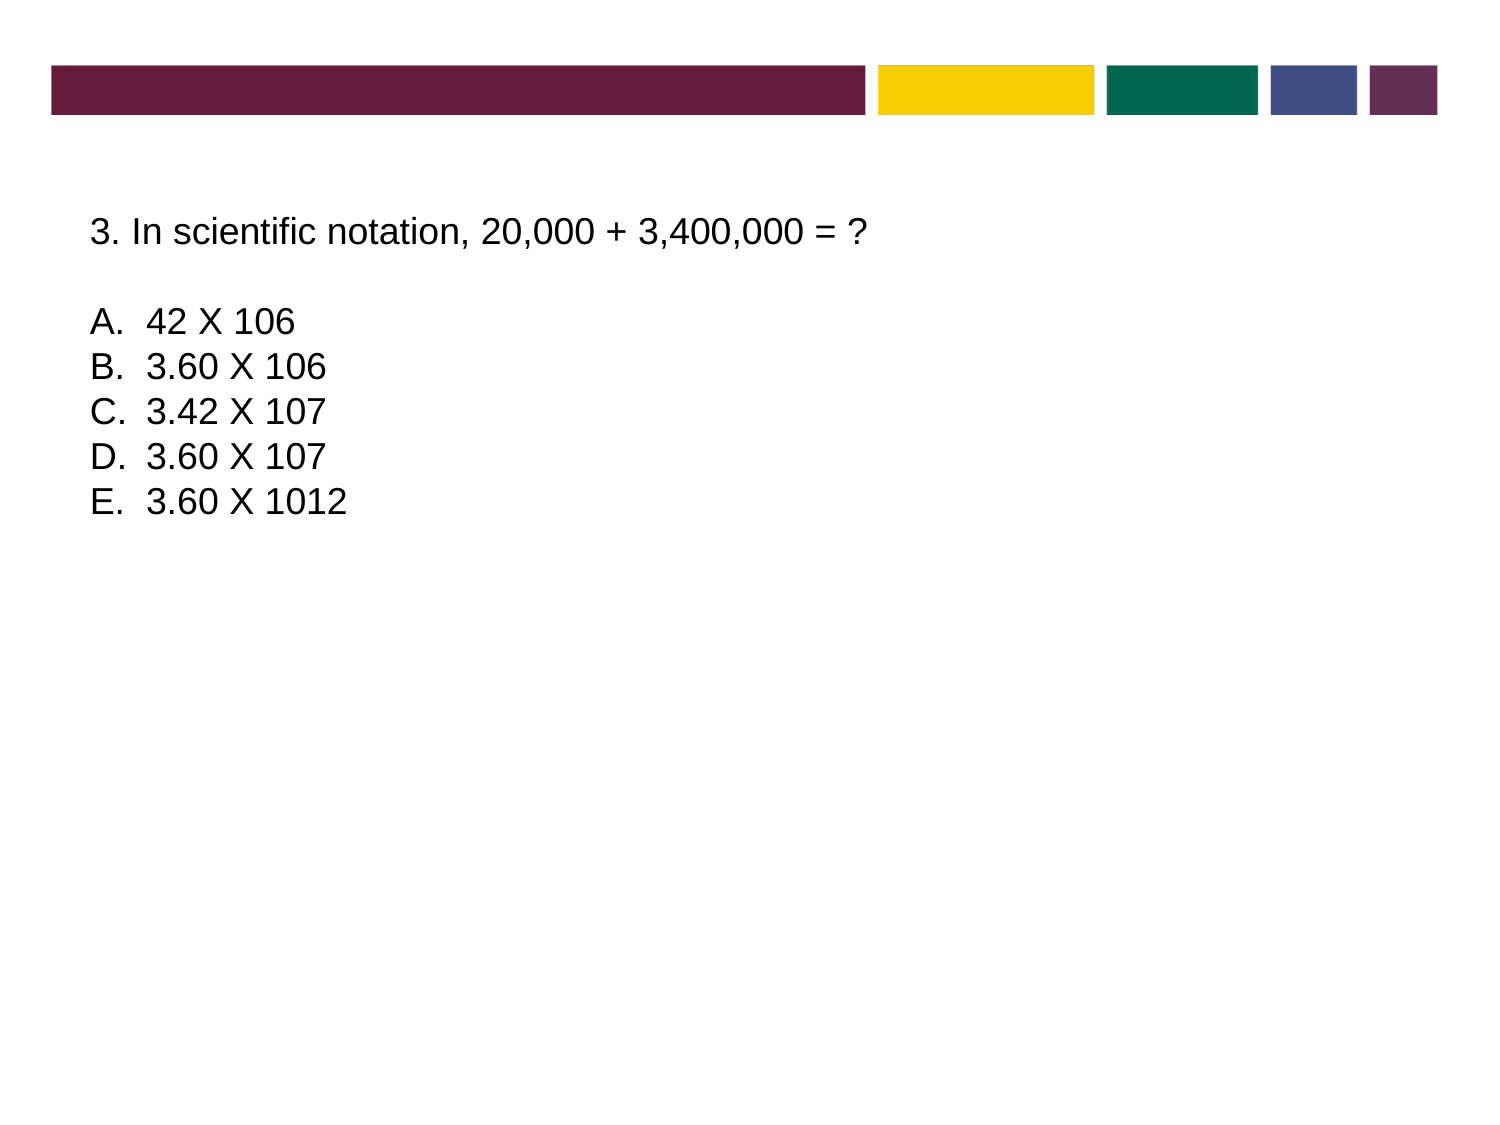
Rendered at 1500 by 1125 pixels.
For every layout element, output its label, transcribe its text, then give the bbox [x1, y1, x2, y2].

picture [37, 49, 1438, 116]
text_box 3. In scientific notation, 20,000 + 3,400,000 = ? 42 X 106 3.60 X 106 3.42 X 107 3.60 X 107 3.60 X 1012 [74, 199, 1413, 755]
